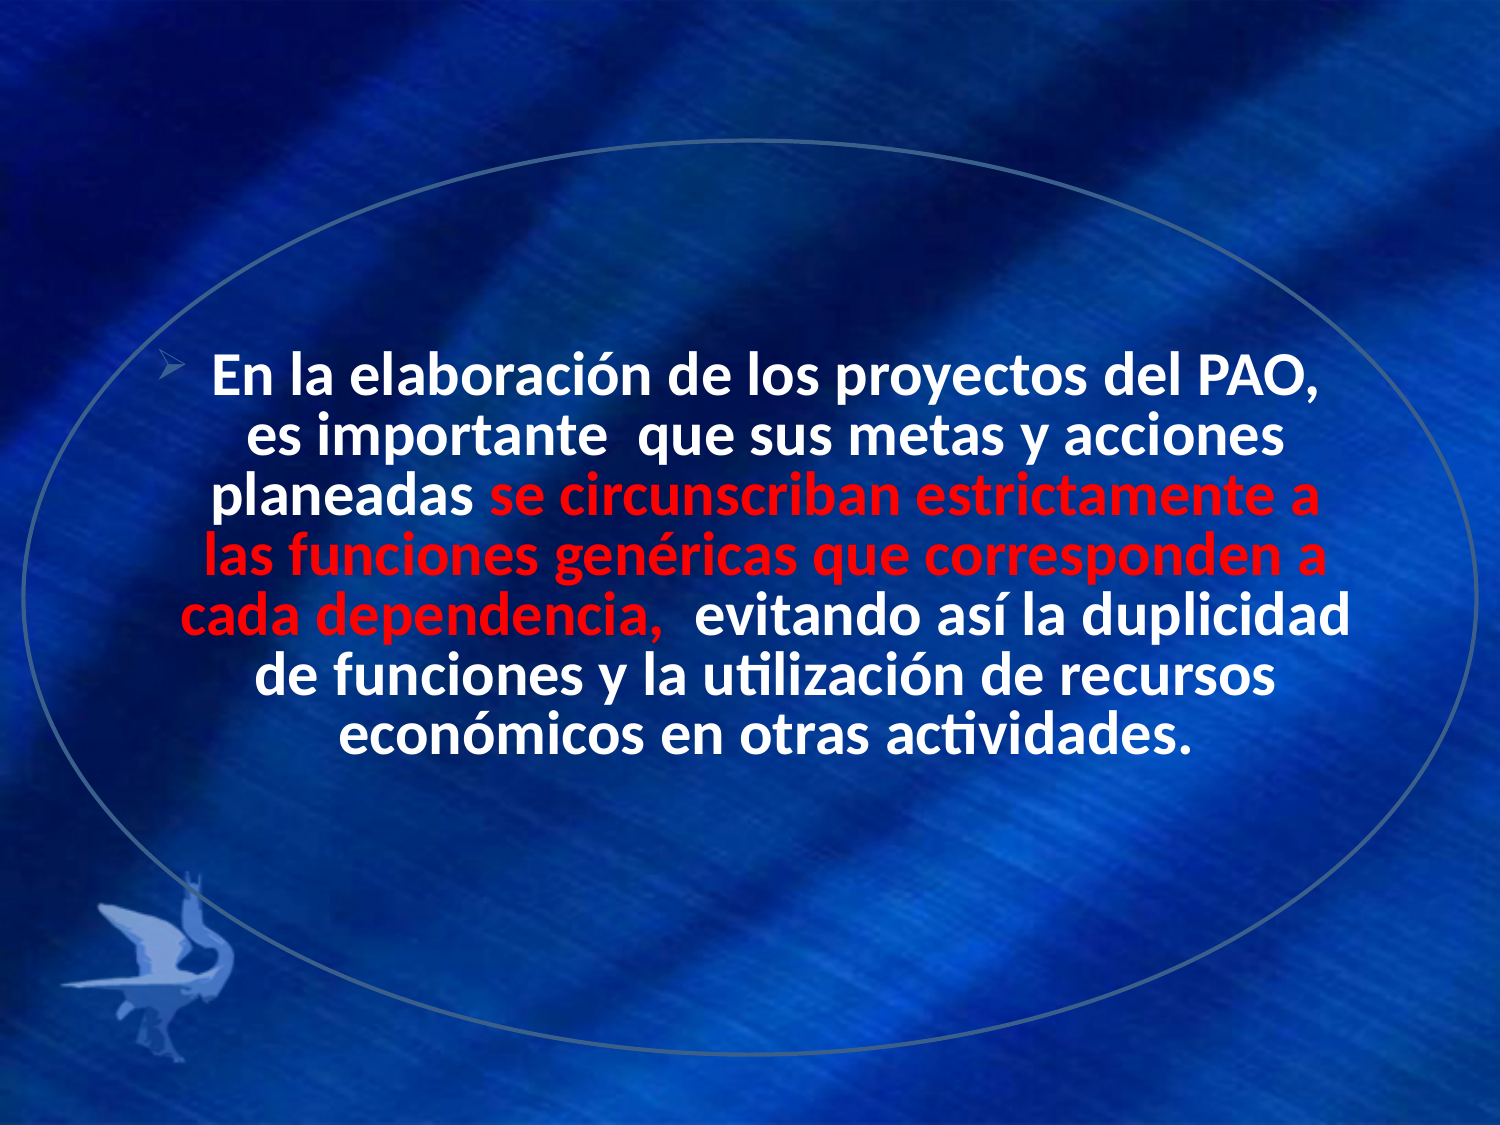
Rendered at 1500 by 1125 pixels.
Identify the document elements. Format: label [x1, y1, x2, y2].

picture [0, 0, 1500, 1125]
text_box [23, 140, 1477, 1055]
